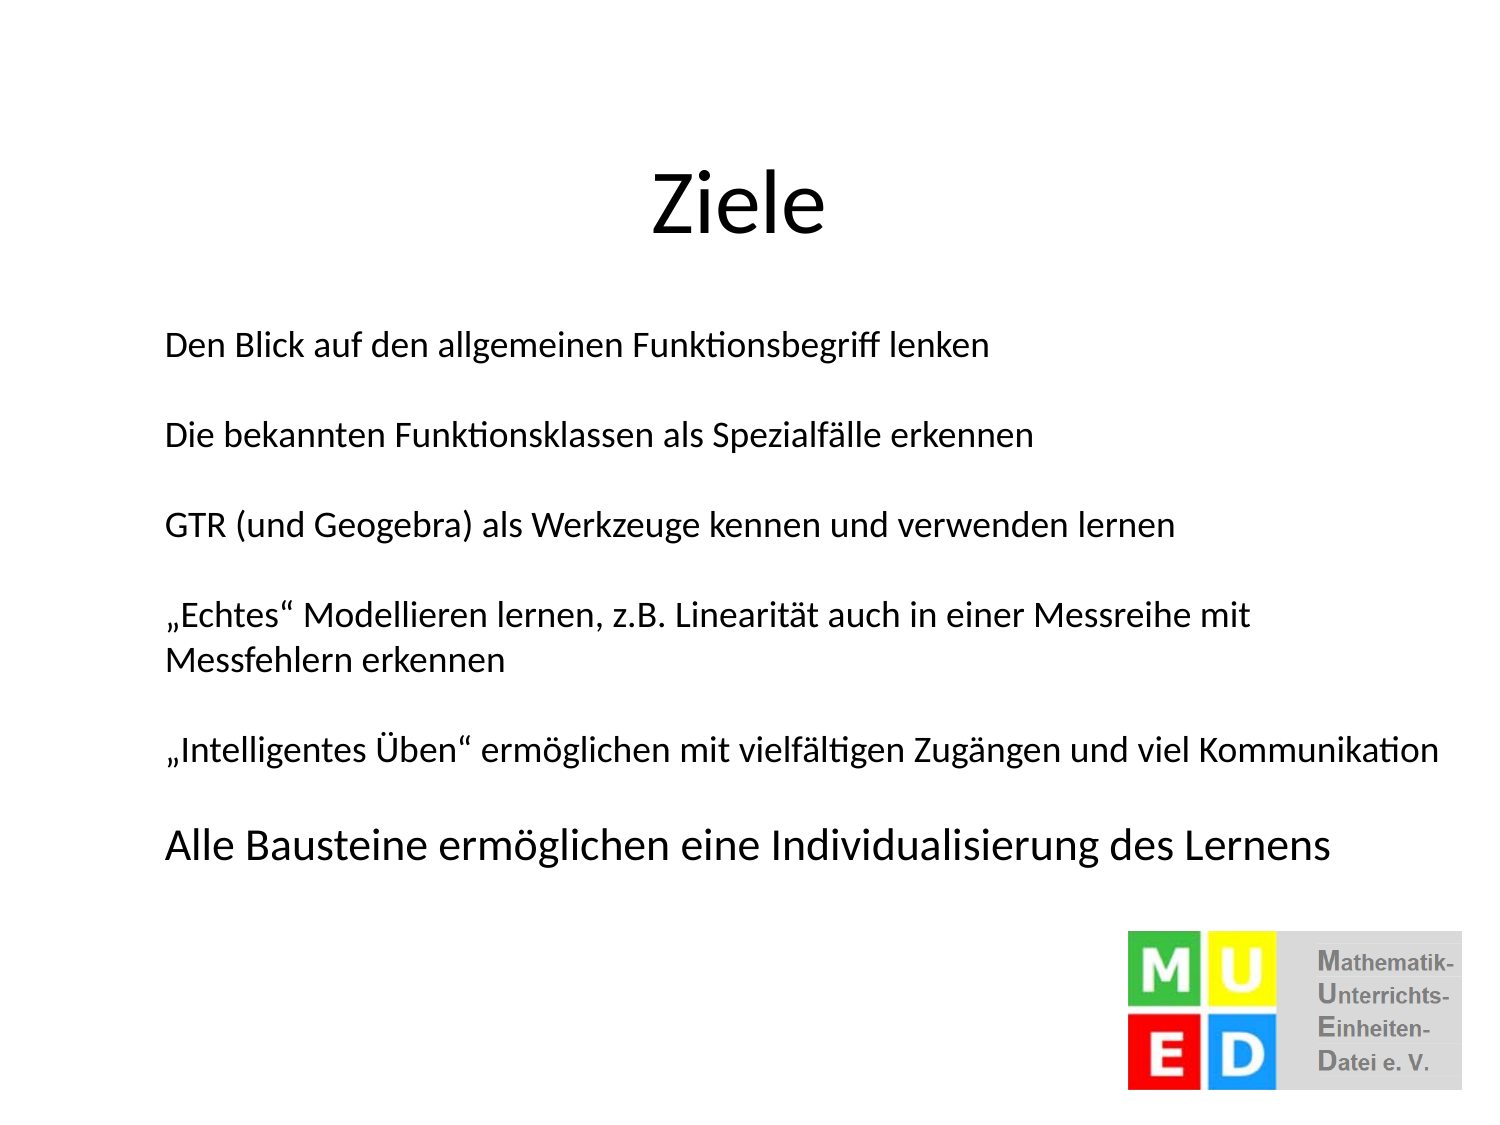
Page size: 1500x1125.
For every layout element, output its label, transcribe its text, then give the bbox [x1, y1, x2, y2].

text_box Den Blick auf den allgemeinen Funktionsbegriff lenken Die bekannten Funktionsklassen als Spezialfälle erkennen GTR (und Geogebra) als Werkzeuge kennen und verwenden lernen „Echtes“ Modellieren lernen, z.B. Linearität auch in einer Messreihe mit Messfehlern erkennen „Intelligentes Üben“ ermöglichen mit vielfältigen Zugängen und viel Kommunikation Alle Bausteine ermöglichen eine Individualisierung des Lernens [0, 267, 1475, 933]
picture [1127, 931, 1463, 1091]
text_box Ziele [74, 103, 1425, 267]
